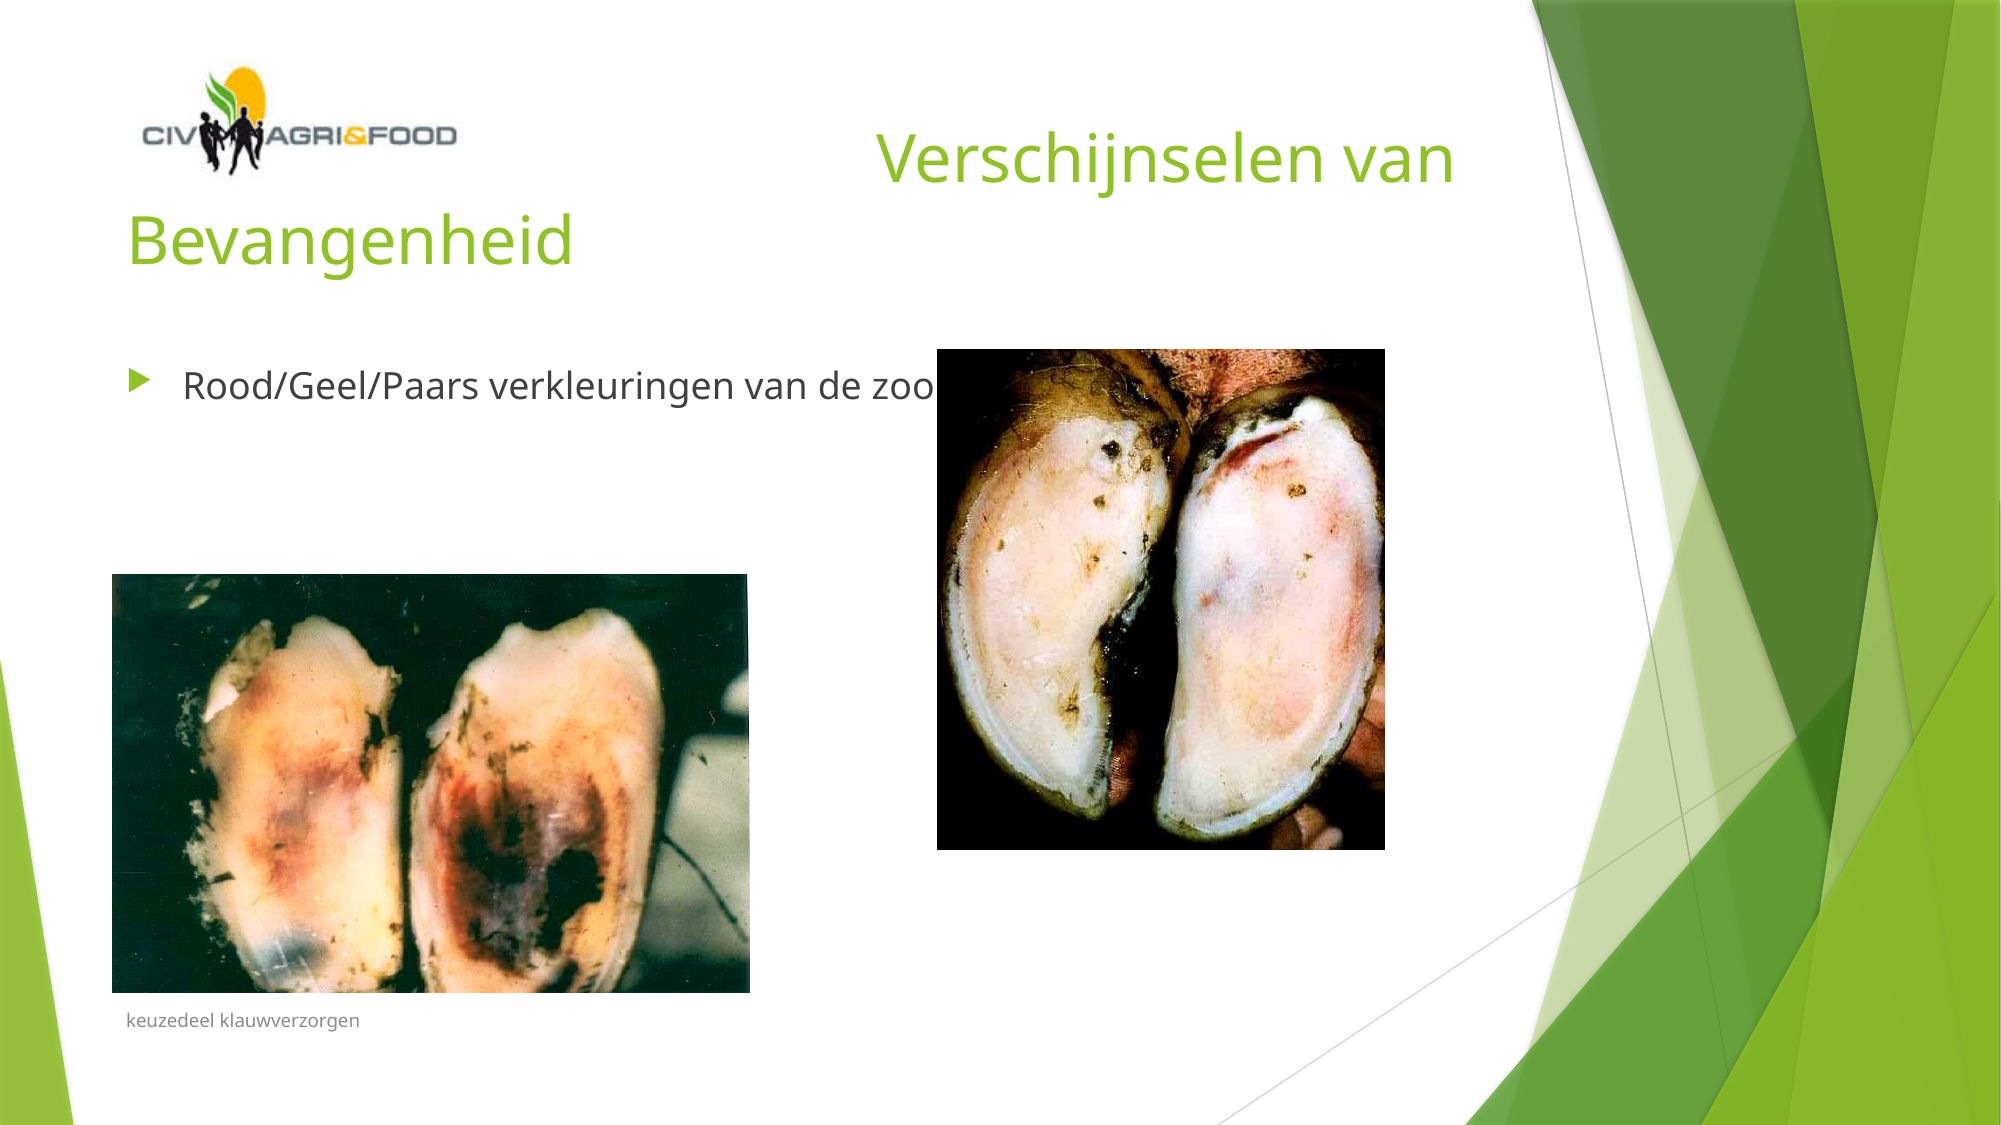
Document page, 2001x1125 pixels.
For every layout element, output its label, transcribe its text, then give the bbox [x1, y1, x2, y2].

title Verschijnselen van Bevangenheid [111, 99, 1522, 317]
list Rood/Geel/Paars verkleuringen van de zool [111, 354, 1522, 992]
picture [936, 349, 1386, 851]
picture [111, 574, 751, 993]
picture [137, 59, 463, 99]
footer keuzedeel klauwverzorgen [111, 991, 1145, 1051]
